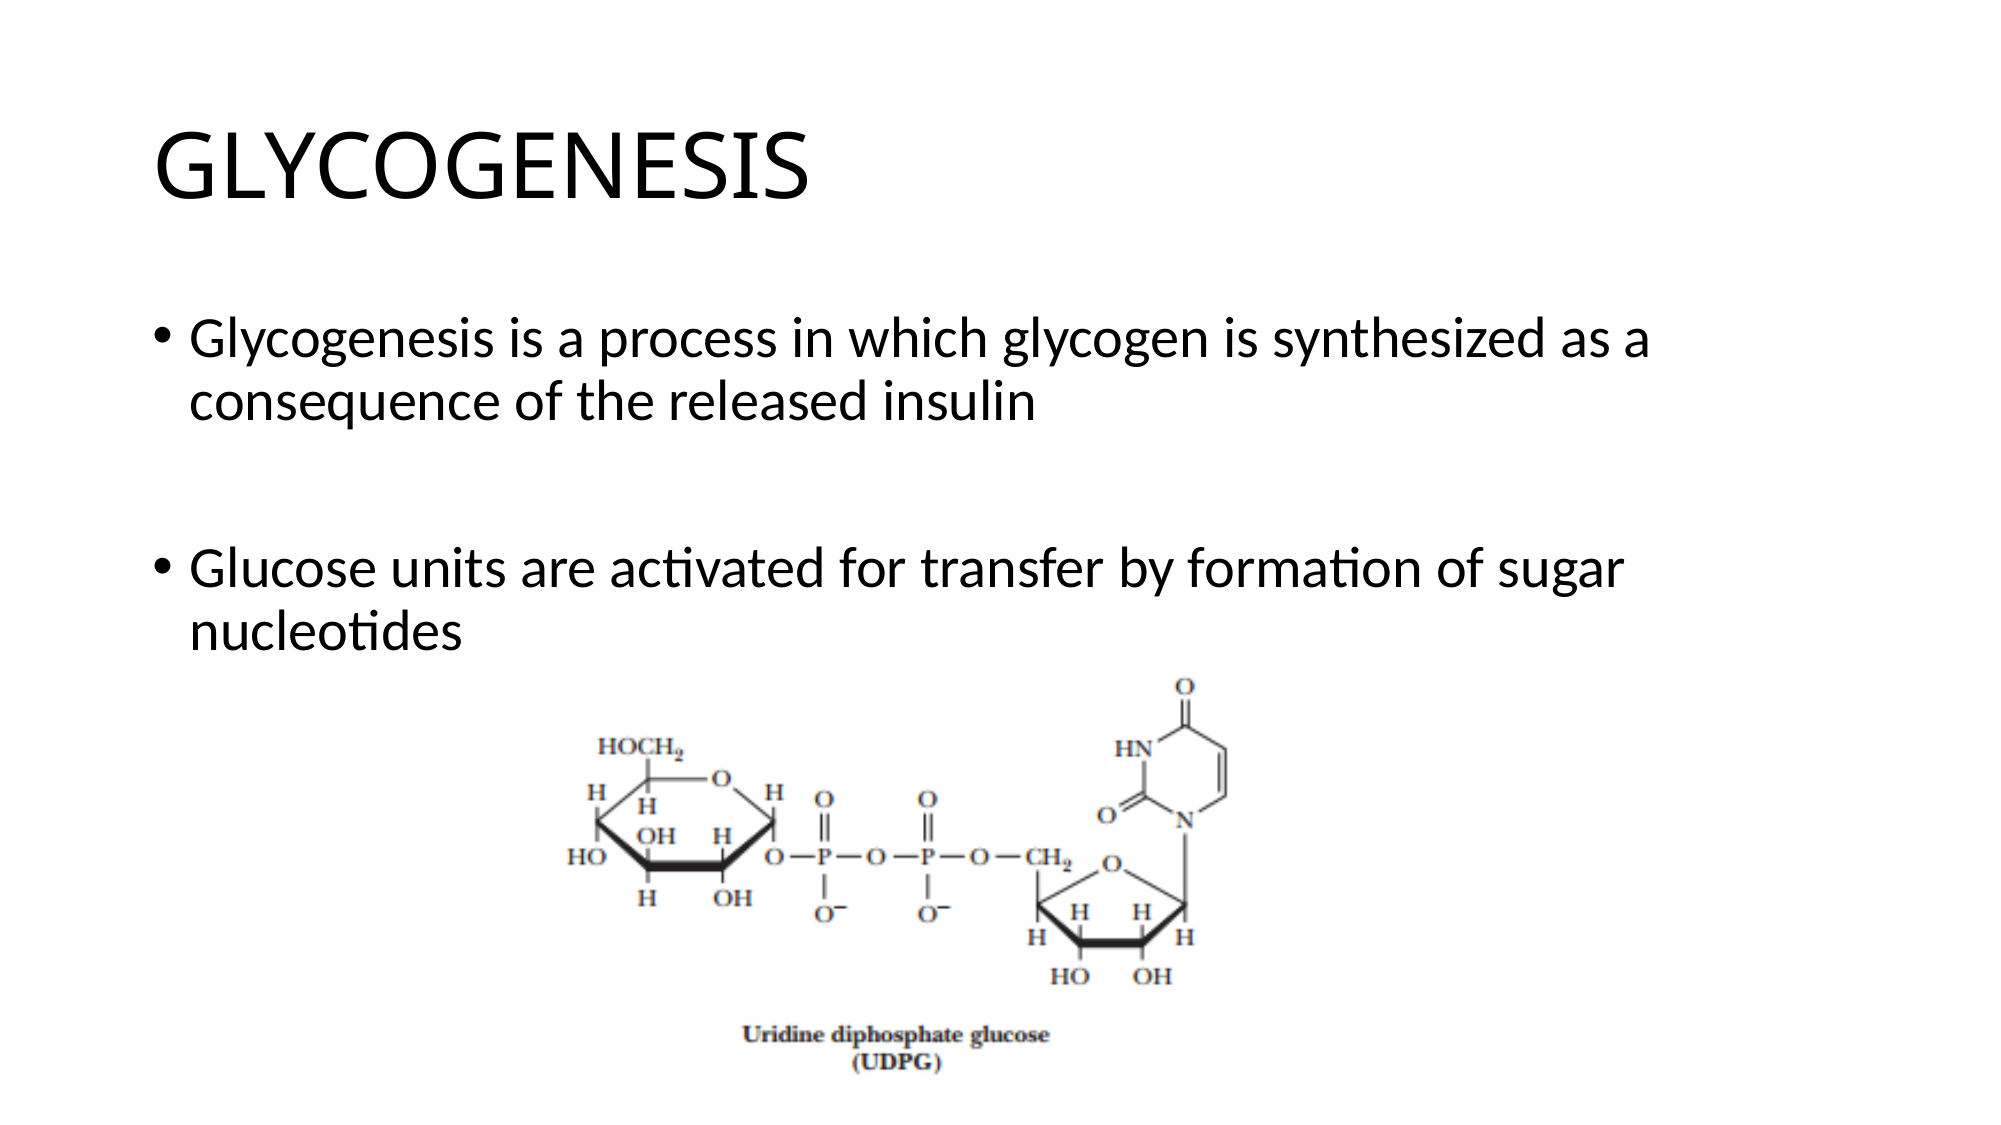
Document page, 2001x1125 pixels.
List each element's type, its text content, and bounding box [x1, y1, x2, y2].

picture [536, 656, 1262, 1084]
list Glycogenesis is a process in which glycogen is synthesized as a consequence of the released insulin Glucose units are activated for transfer by formation of sugar nucleotides [137, 299, 1863, 1014]
title GLYCOGENESIS [137, 59, 1863, 278]
